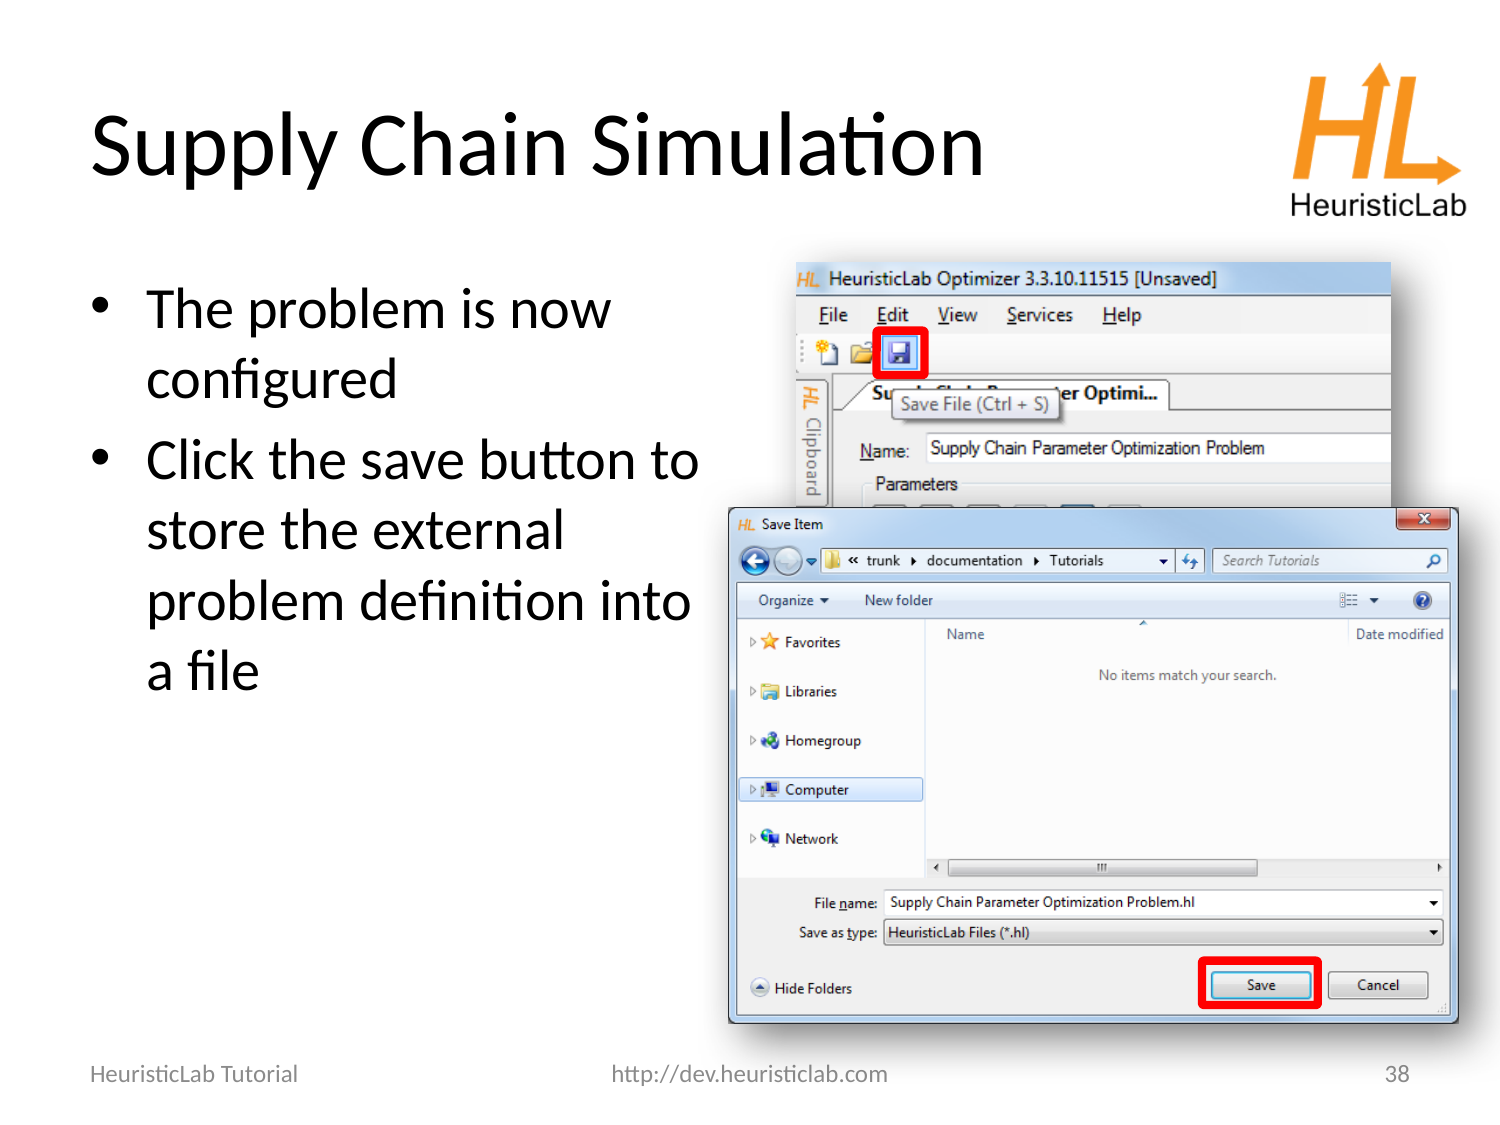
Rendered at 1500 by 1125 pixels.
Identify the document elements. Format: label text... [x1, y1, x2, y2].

slide_number HeuristicLab Tutorial [75, 1042, 425, 1103]
picture [728, 262, 1460, 1024]
slide_number 38 [1074, 1072, 1425, 1103]
title Supply Chain Simulation [75, 45, 1282, 233]
footer http://dev.heuristiclab.com [512, 1042, 988, 1103]
picture [1281, 27, 1474, 244]
list The problem is now configured Click the save button to store the external problem definition into a file [75, 262, 738, 1005]
